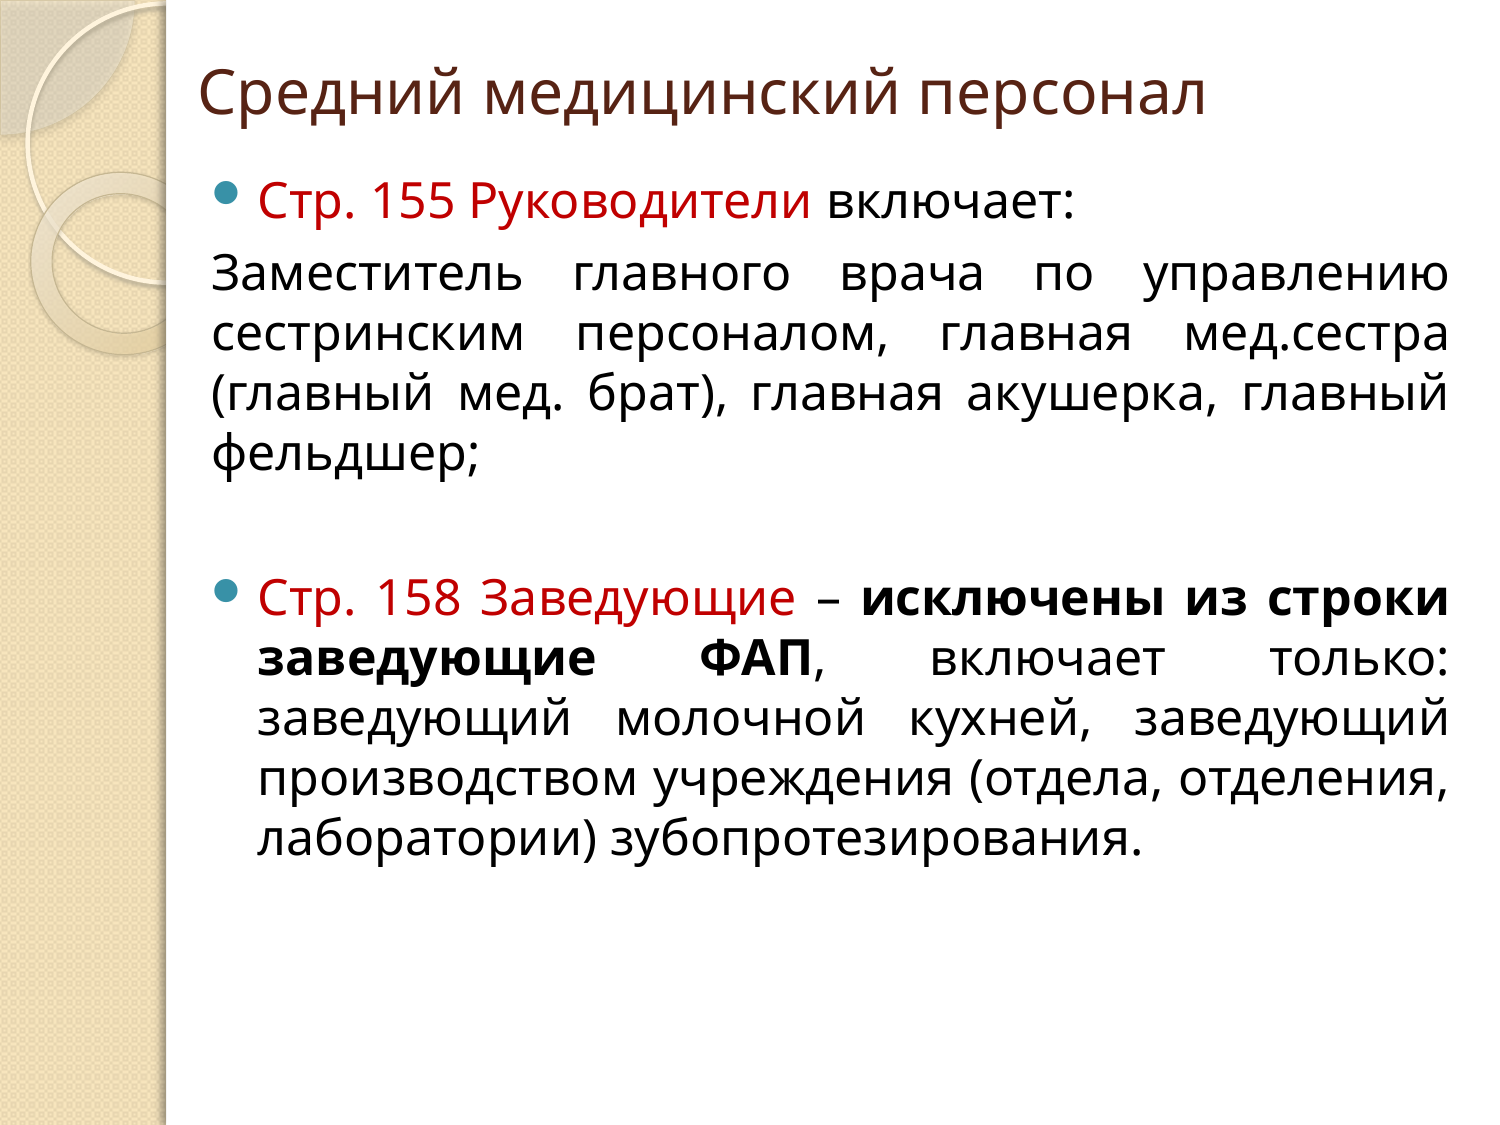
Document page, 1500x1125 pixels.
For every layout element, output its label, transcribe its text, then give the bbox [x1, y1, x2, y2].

list Стр. 155 Руководители включает: Заместитель главного врача по управлению сестринским персоналом, главная мед.сестра (главный мед. брат), главная акушерка, главный фельдшер; Стр. 158 Заведующие – исключены из строки заведующие ФАП, включает только: заведующий молочной кухней, заведующий производством учреждения (отдела, отделения, лаборатории) зубопротезирования. [183, 160, 1466, 978]
title Средний медицинский персонал [183, 19, 1413, 160]
